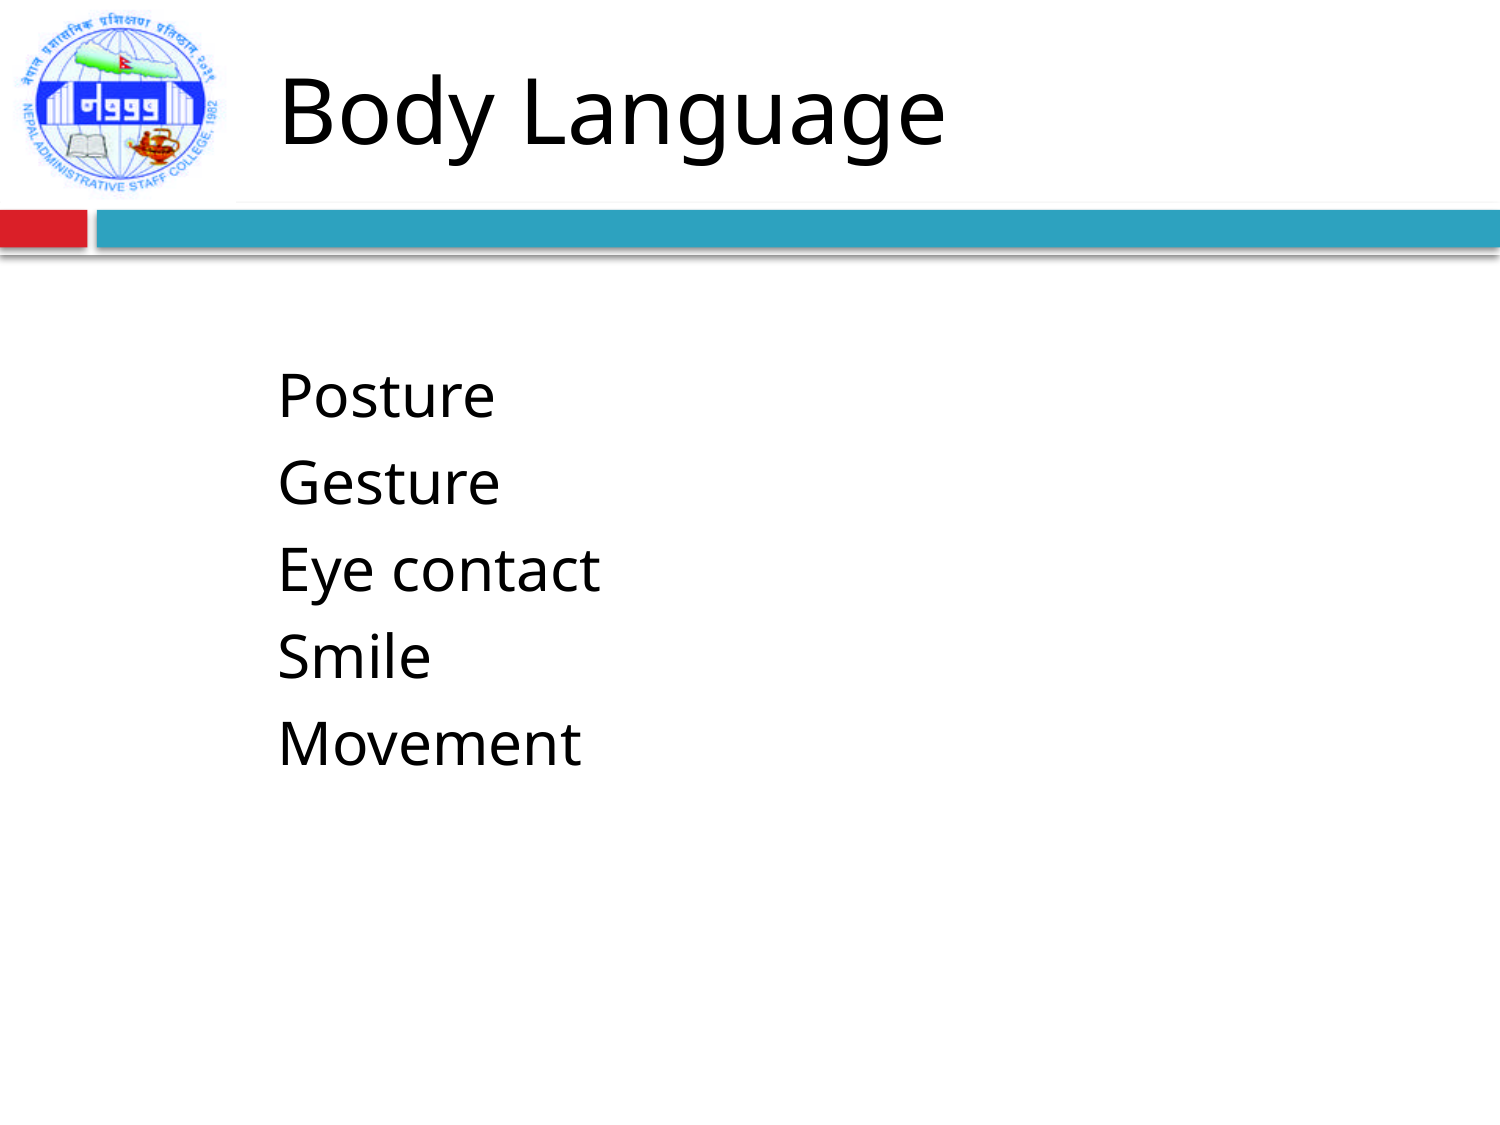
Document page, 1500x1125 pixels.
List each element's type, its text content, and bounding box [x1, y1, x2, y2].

picture [1, 0, 236, 208]
list Posture Gesture Eye contact Smile Movement [262, 262, 1438, 1000]
title Body Language [262, 125, 1471, 200]
